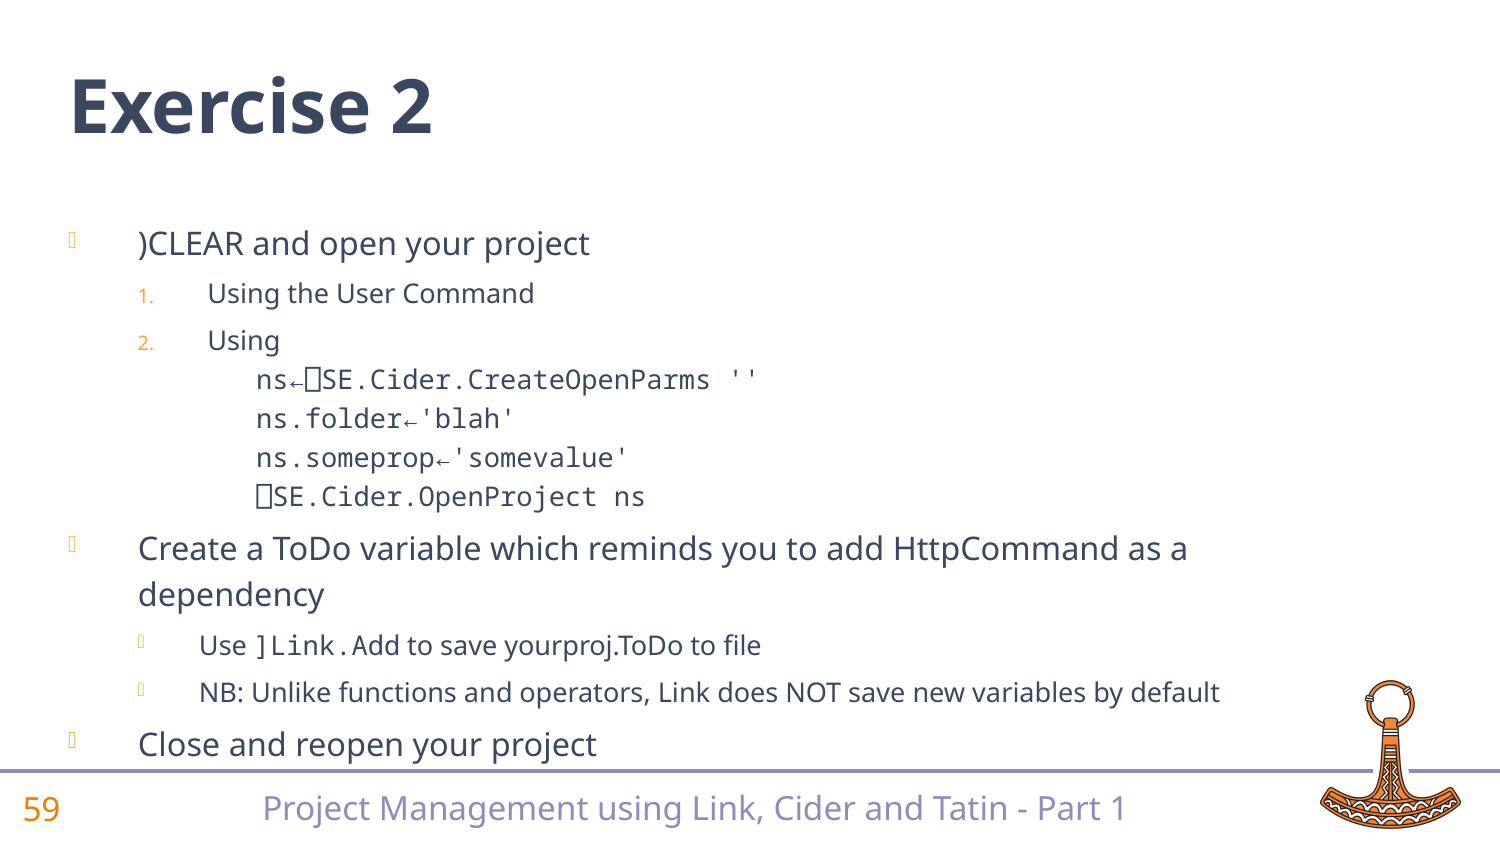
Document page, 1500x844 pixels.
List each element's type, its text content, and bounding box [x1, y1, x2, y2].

title Exercise 2 [53, 43, 1203, 157]
list )CLEAR and open your project Using the User Command Using ns←⎕SE.Cider.CreateOpenParms '' ns.folder←'blah' ns.someprop←'somevalue' ⎕SE.Cider.OpenProject ns Create a ToDo variable which reminds you to add HttpCommand as a dependency Use ]Link.Add to save yourproj.ToDo to file NB: Unlike functions and operators, Link does NOT save new variables by default Close and reopen your project [53, 207, 1284, 780]
picture [1320, 680, 1461, 829]
